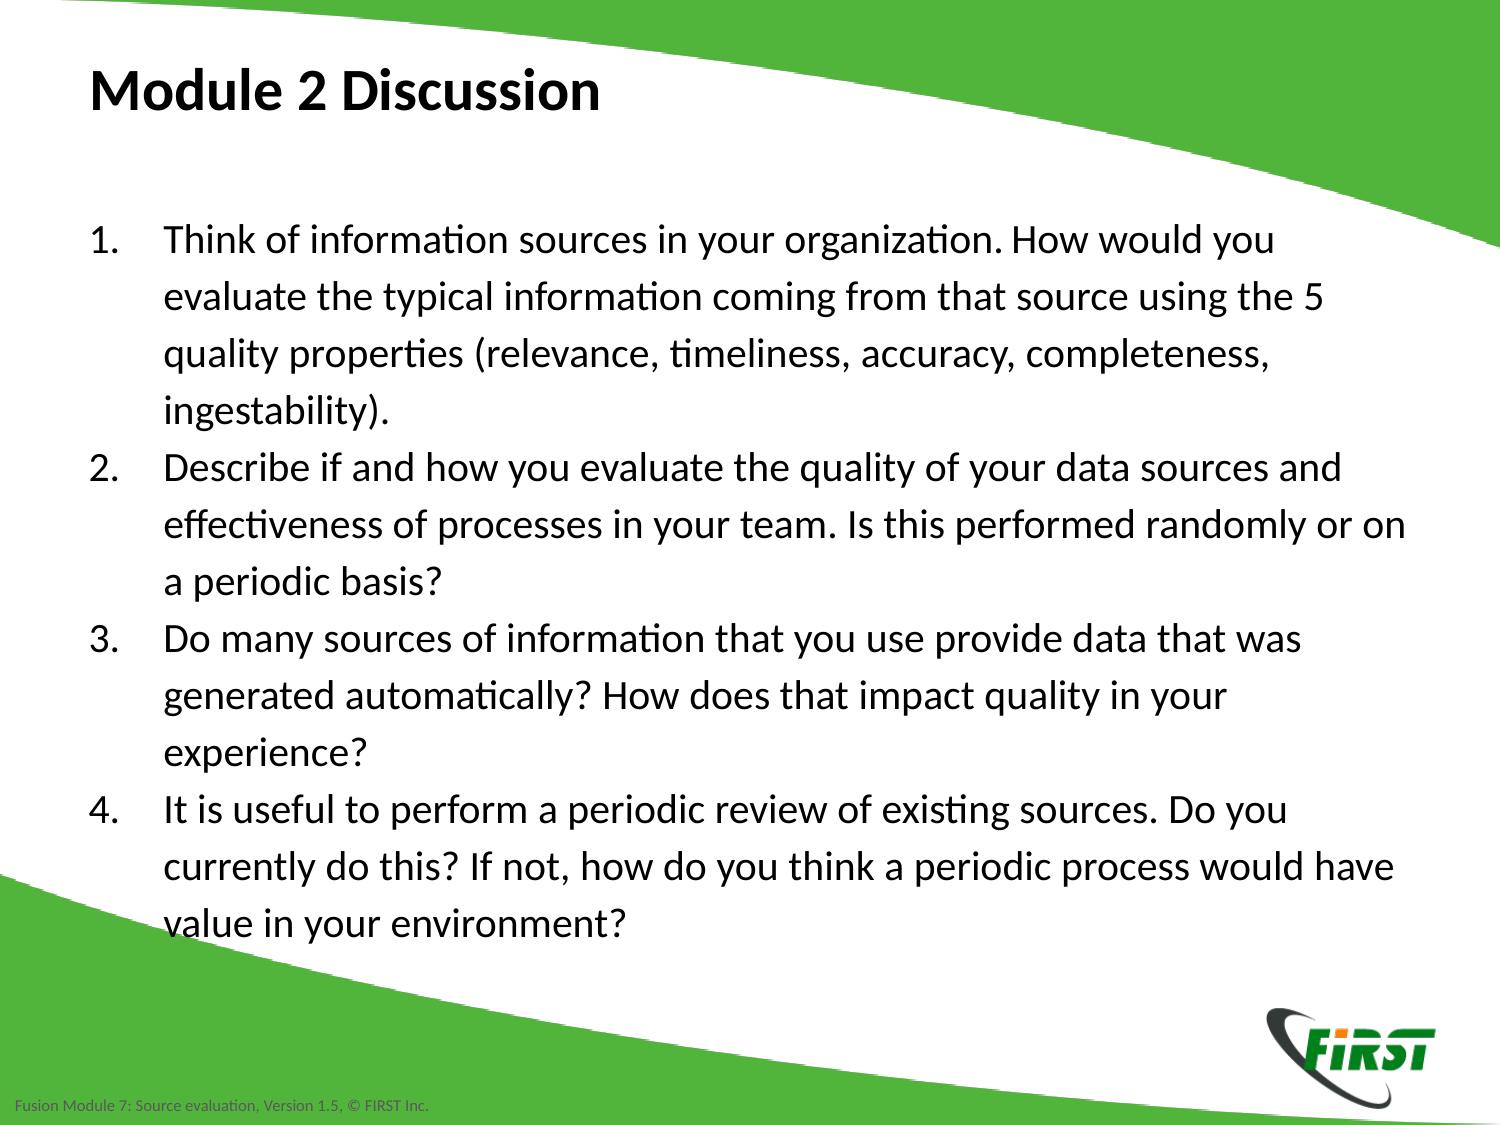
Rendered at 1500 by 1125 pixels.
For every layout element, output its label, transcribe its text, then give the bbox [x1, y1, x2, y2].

text_box Module 2 Discussion [75, 57, 1425, 125]
picture [0, 0, 1500, 1125]
text_box Think of information sources in your organization. How would you evaluate the typical information coming from that source using the 5 quality properties (relevance, timeliness, accuracy, completeness, ingestability). Describe if and how you evaluate the quality of your data sources and effectiveness of processes in your team. Is this performed randomly or on a periodic basis? Do many sources of information that you use provide data that was generated automatically? How does that impact quality in your experience? It is useful to perform a periodic review of existing sources. Do you currently do this? If not, how do you think a periodic process would have value in your environment? [73, 197, 1429, 904]
